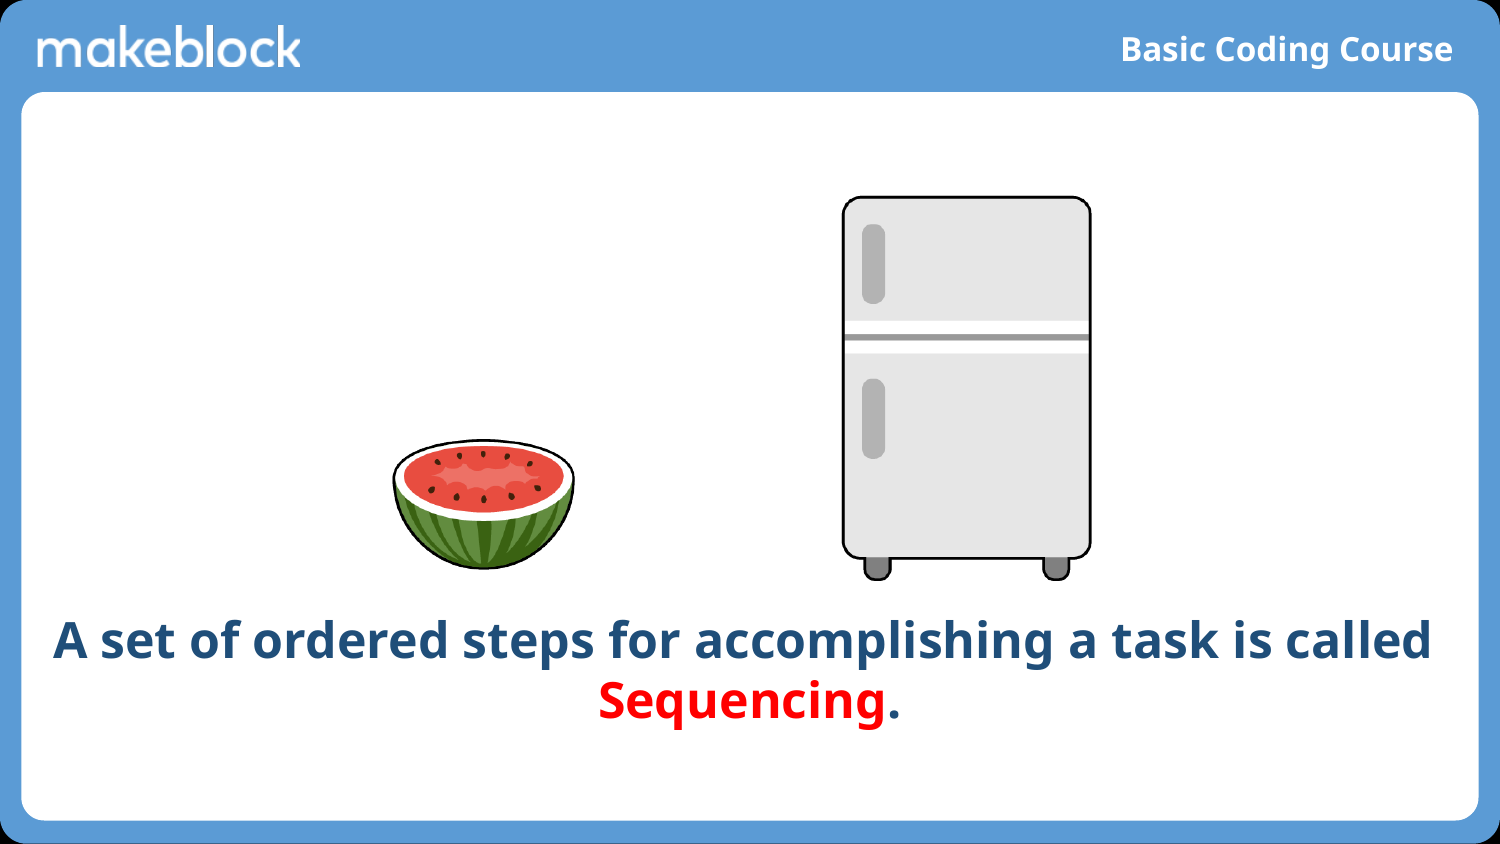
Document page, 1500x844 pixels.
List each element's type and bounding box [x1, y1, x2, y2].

text_box [0, 0, 1500, 844]
picture [392, 438, 575, 570]
picture [841, 194, 1092, 581]
